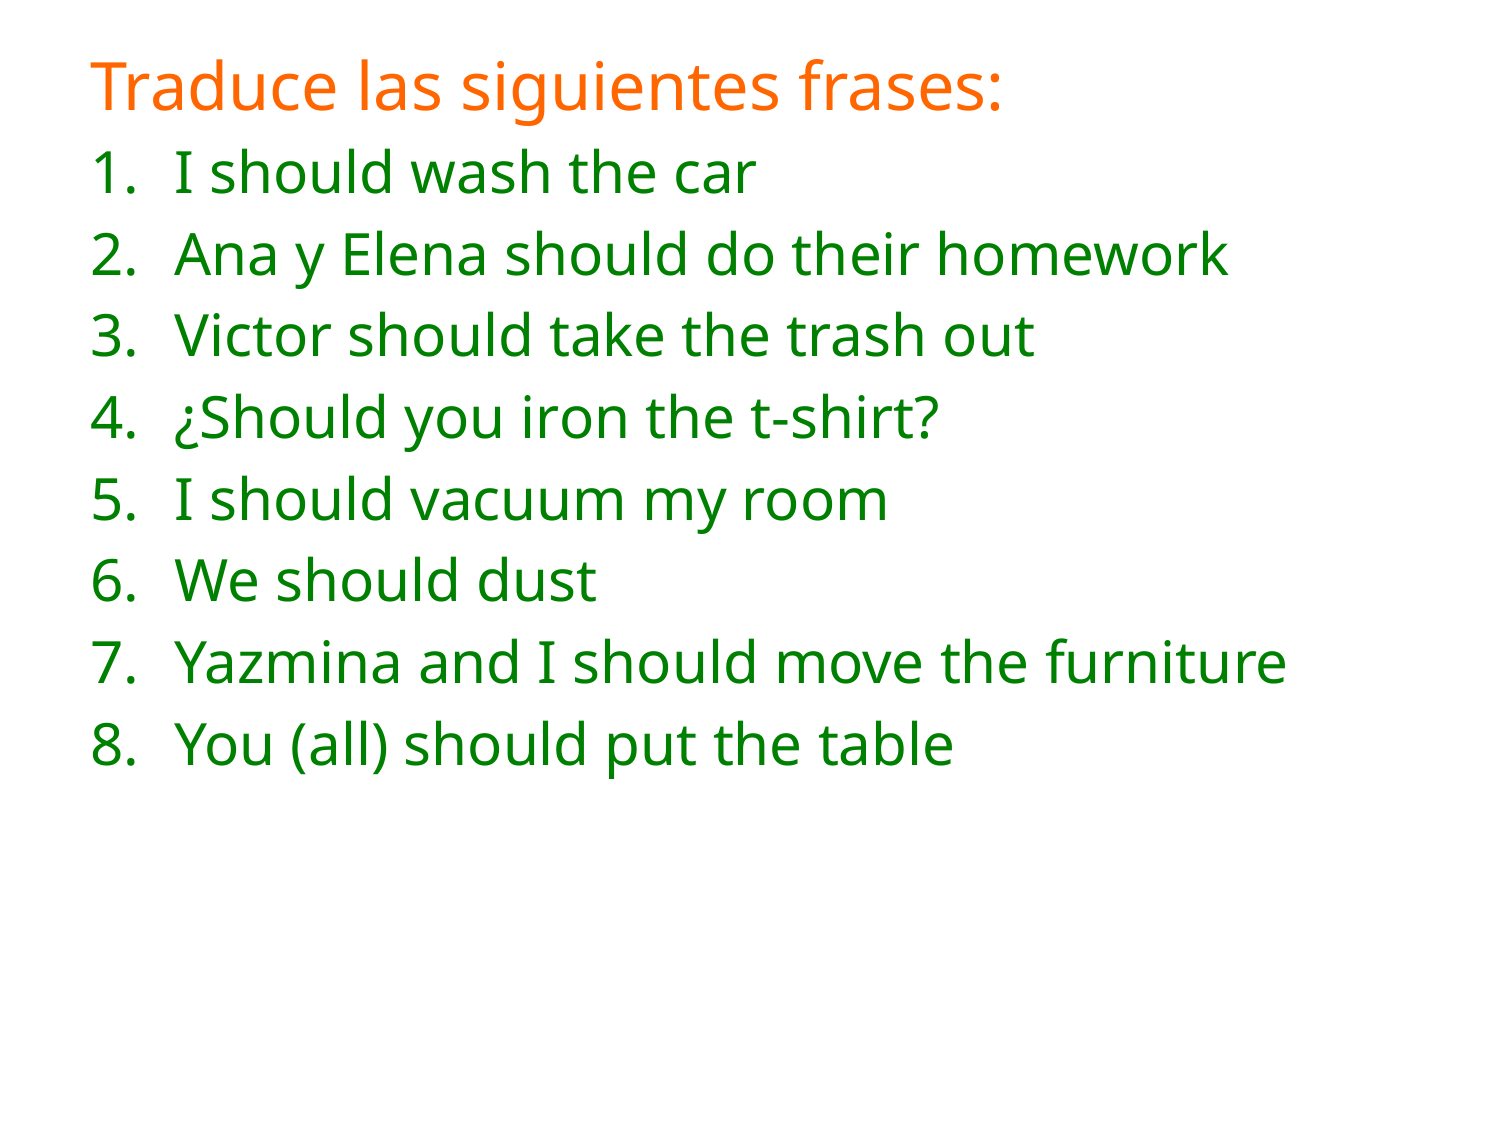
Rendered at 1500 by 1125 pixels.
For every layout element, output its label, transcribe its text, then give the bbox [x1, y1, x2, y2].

list Traduce las siguientes frases: I should wash the car Ana y Elena should do their homework Victor should take the trash out ¿Should you iron the t-shirt? I should vacuum my room We should dust Yazmina and I should move the furniture You (all) should put the table [75, 36, 1425, 1005]
